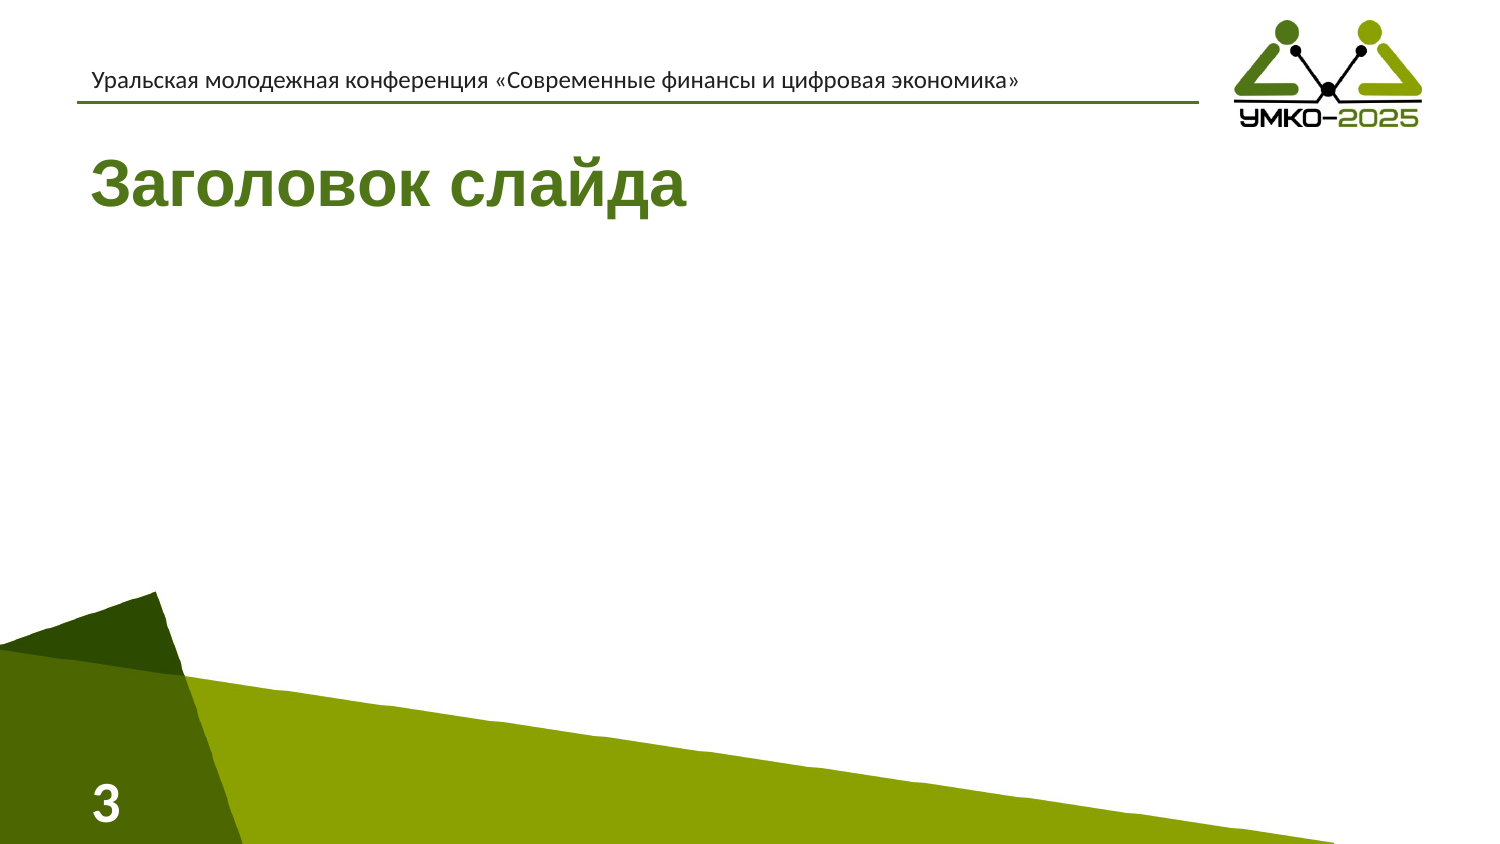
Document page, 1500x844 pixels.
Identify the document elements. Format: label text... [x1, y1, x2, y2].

slide_number 3 [76, 776, 219, 822]
picture [0, 0, 1500, 844]
title Заголовок слайда [75, 114, 1425, 245]
footer Уральская молодежная конференция «Современные финансы и цифровая экономика» [76, 55, 1046, 101]
